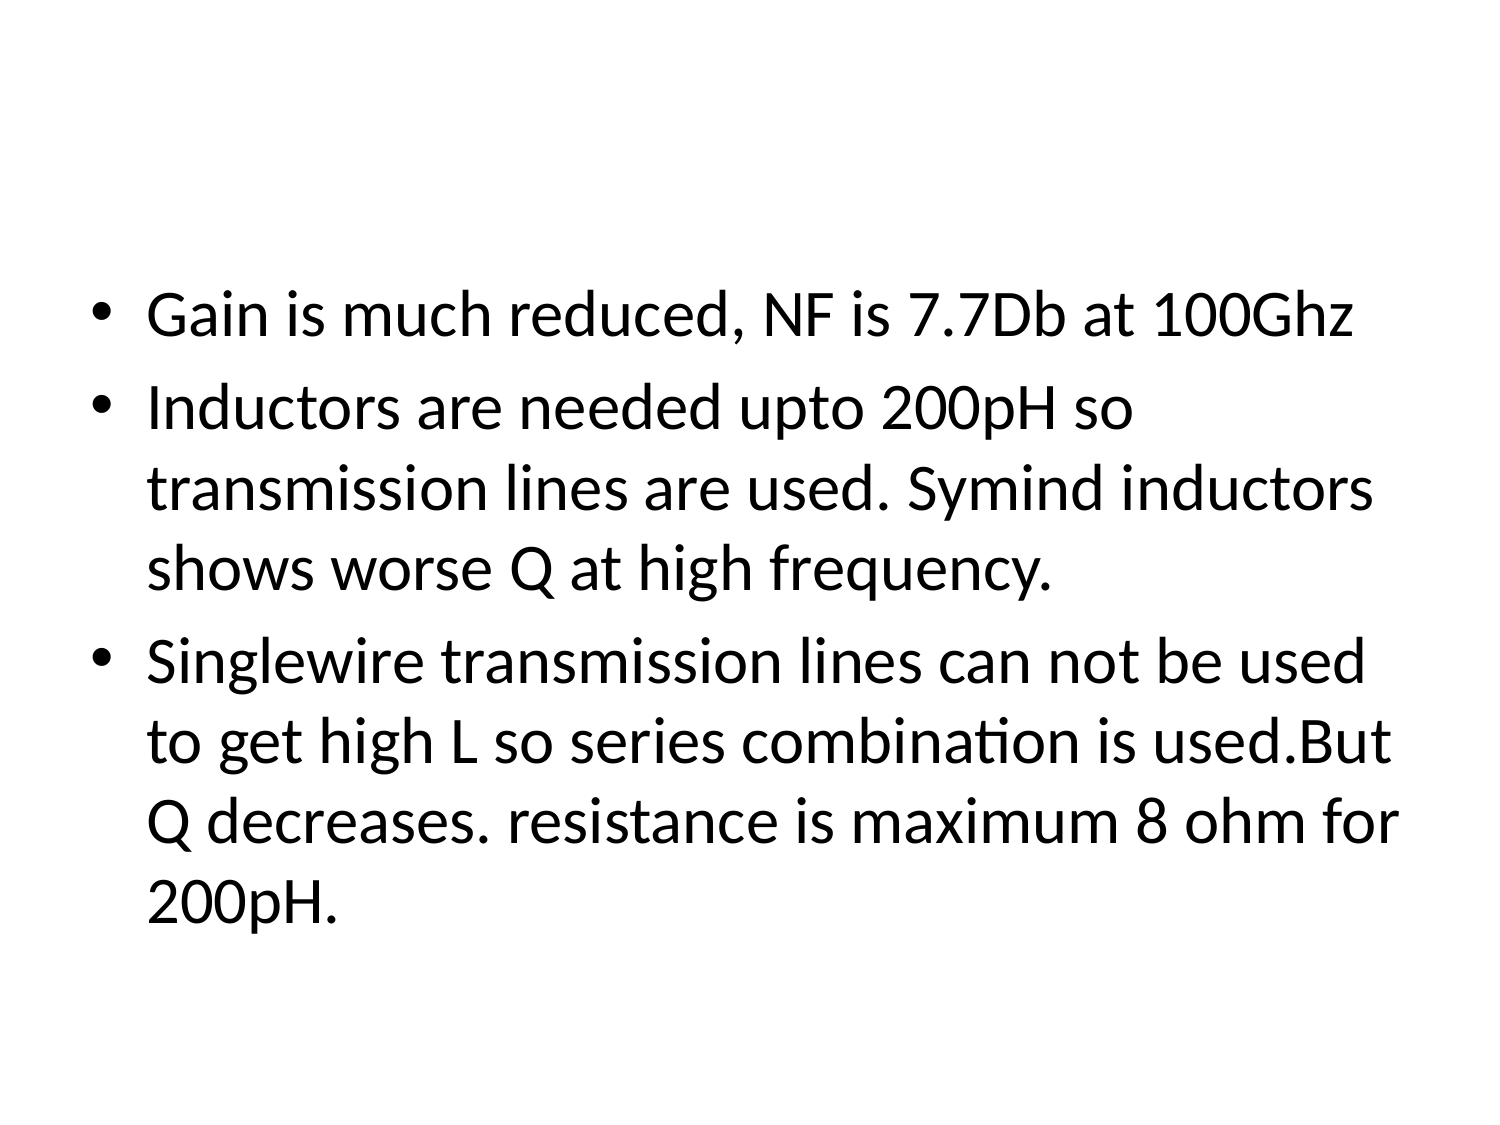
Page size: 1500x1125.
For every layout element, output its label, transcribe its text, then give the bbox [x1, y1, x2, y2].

list Gain is much reduced, NF is 7.7Db at 100Ghz Inductors are needed upto 200pH so transmission lines are used. Symind inductors shows worse Q at high frequency. Singlewire transmission lines can not be used to get high L so series combination is used.But Q decreases. resistance is maximum 8 ohm for 200pH. [75, 262, 1425, 1005]
